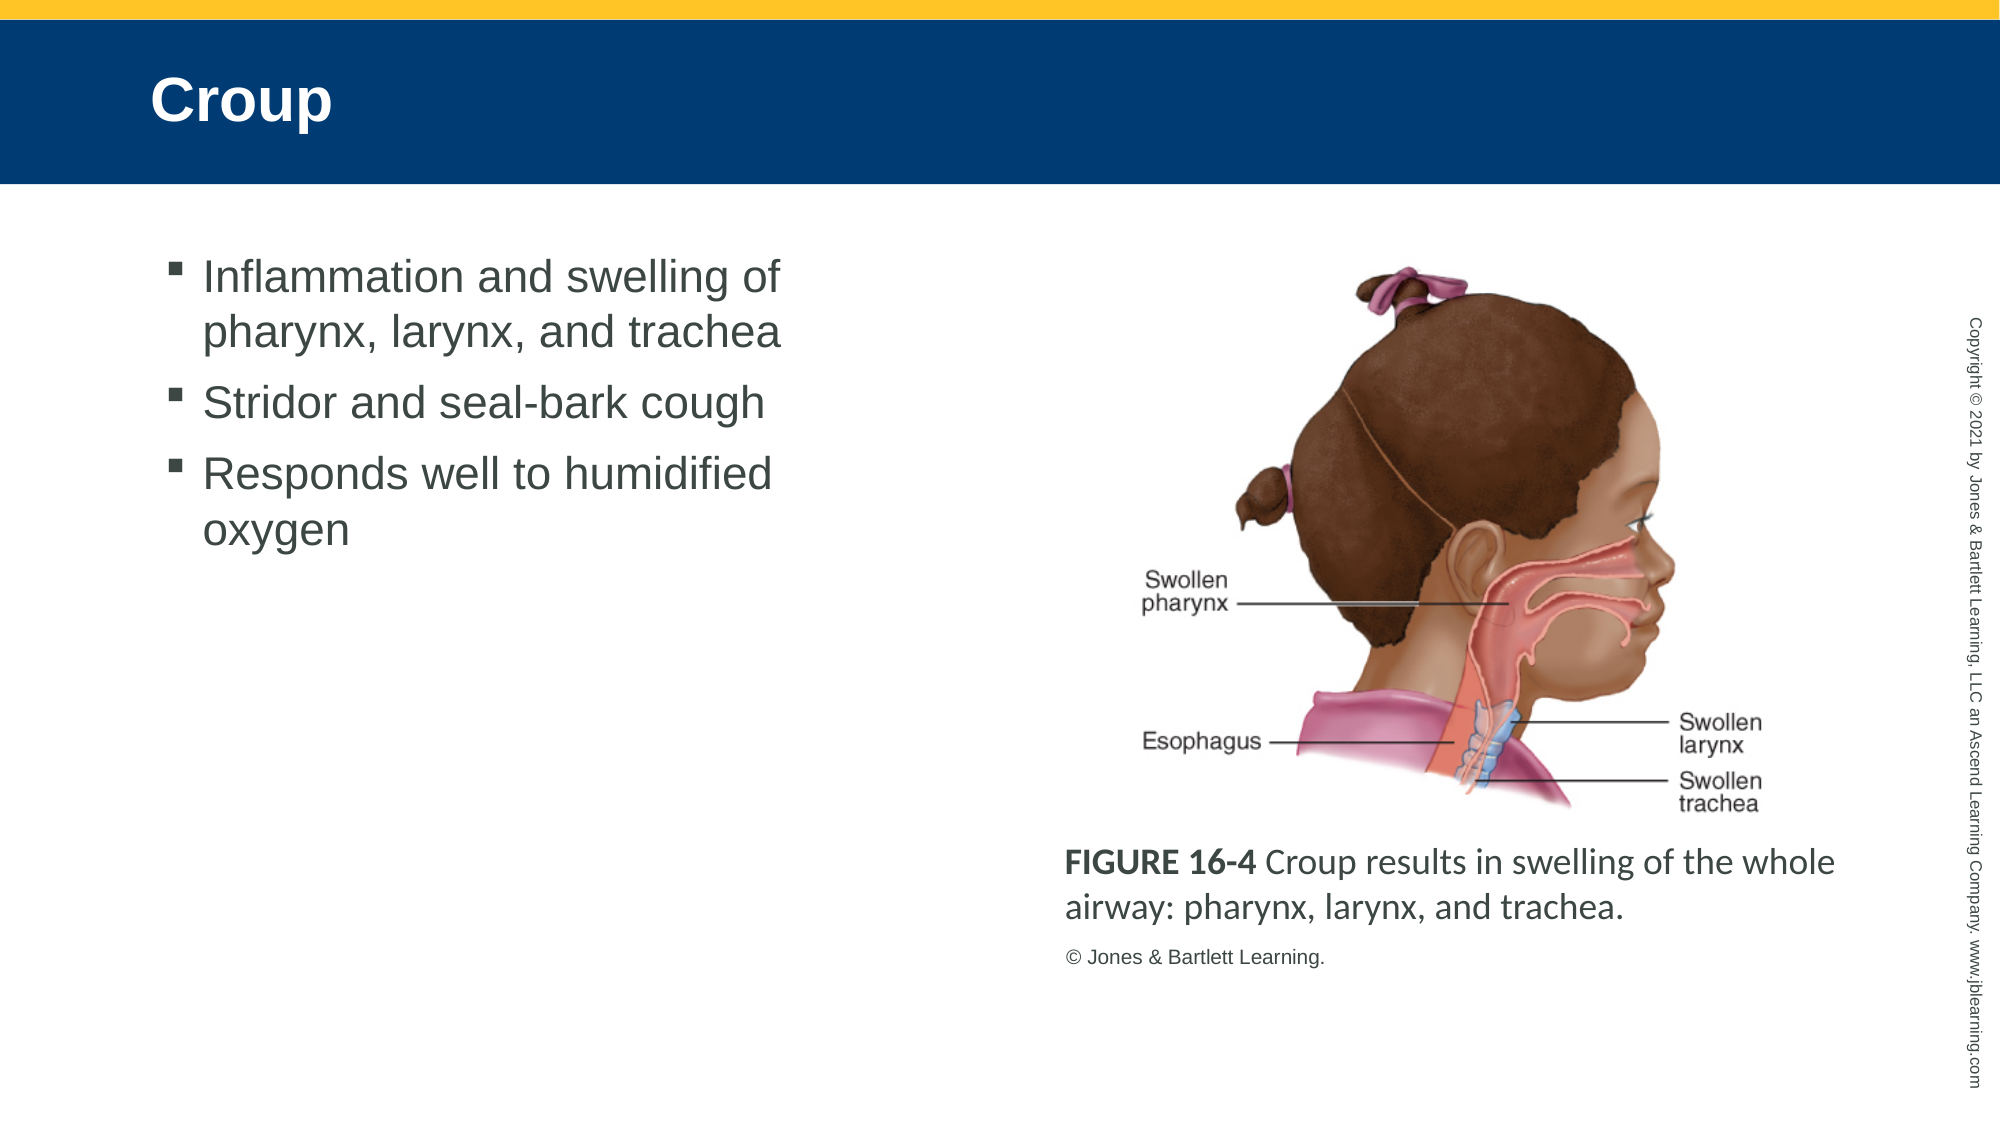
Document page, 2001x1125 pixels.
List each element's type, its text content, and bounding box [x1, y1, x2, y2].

title Croup [0, 19, 2000, 185]
picture [1122, 247, 1779, 833]
text_box FIGURE 16-4 Croup results in swelling of the whole airway: pharynx, larynx, and trachea. [1050, 829, 1857, 935]
list Inflammation and swelling of pharynx, larynx, and trachea Stridor and seal-bark cough Responds well to humidified oxygen [150, 239, 947, 1016]
text_box © Jones & Bartlett Learning. [1051, 935, 1341, 976]
